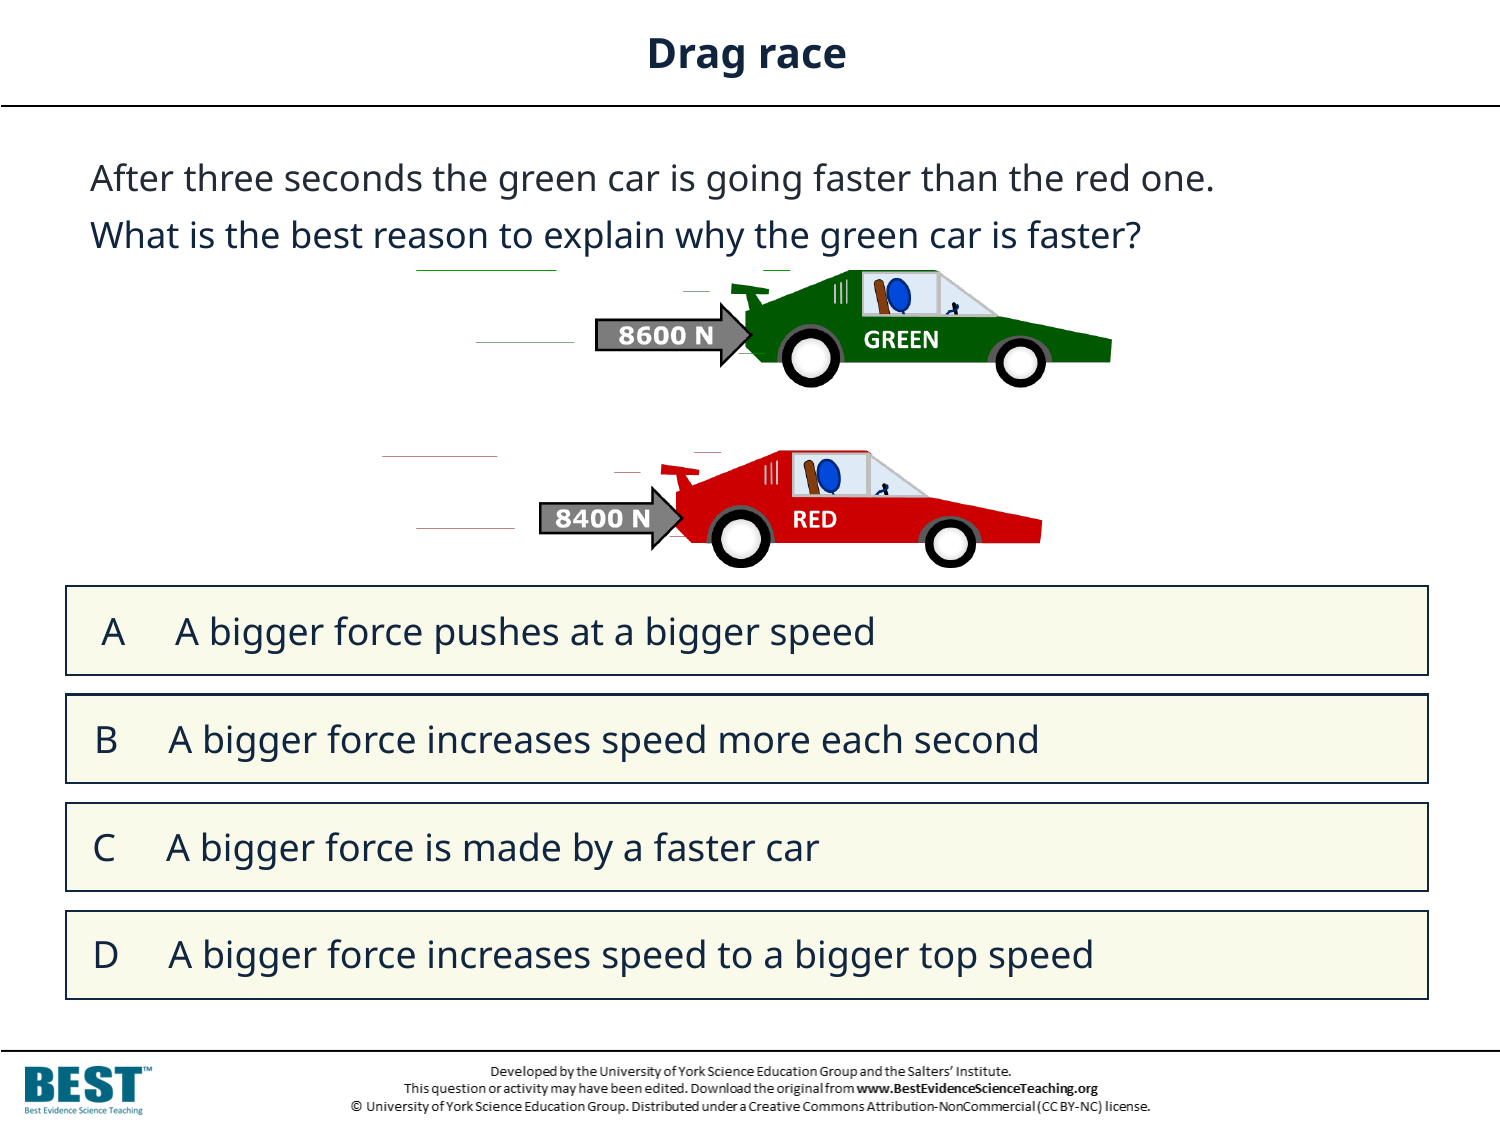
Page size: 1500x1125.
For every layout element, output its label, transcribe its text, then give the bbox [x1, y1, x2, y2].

text_box Drag race [23, 4, 1471, 99]
picture [0, 105, 1500, 1125]
